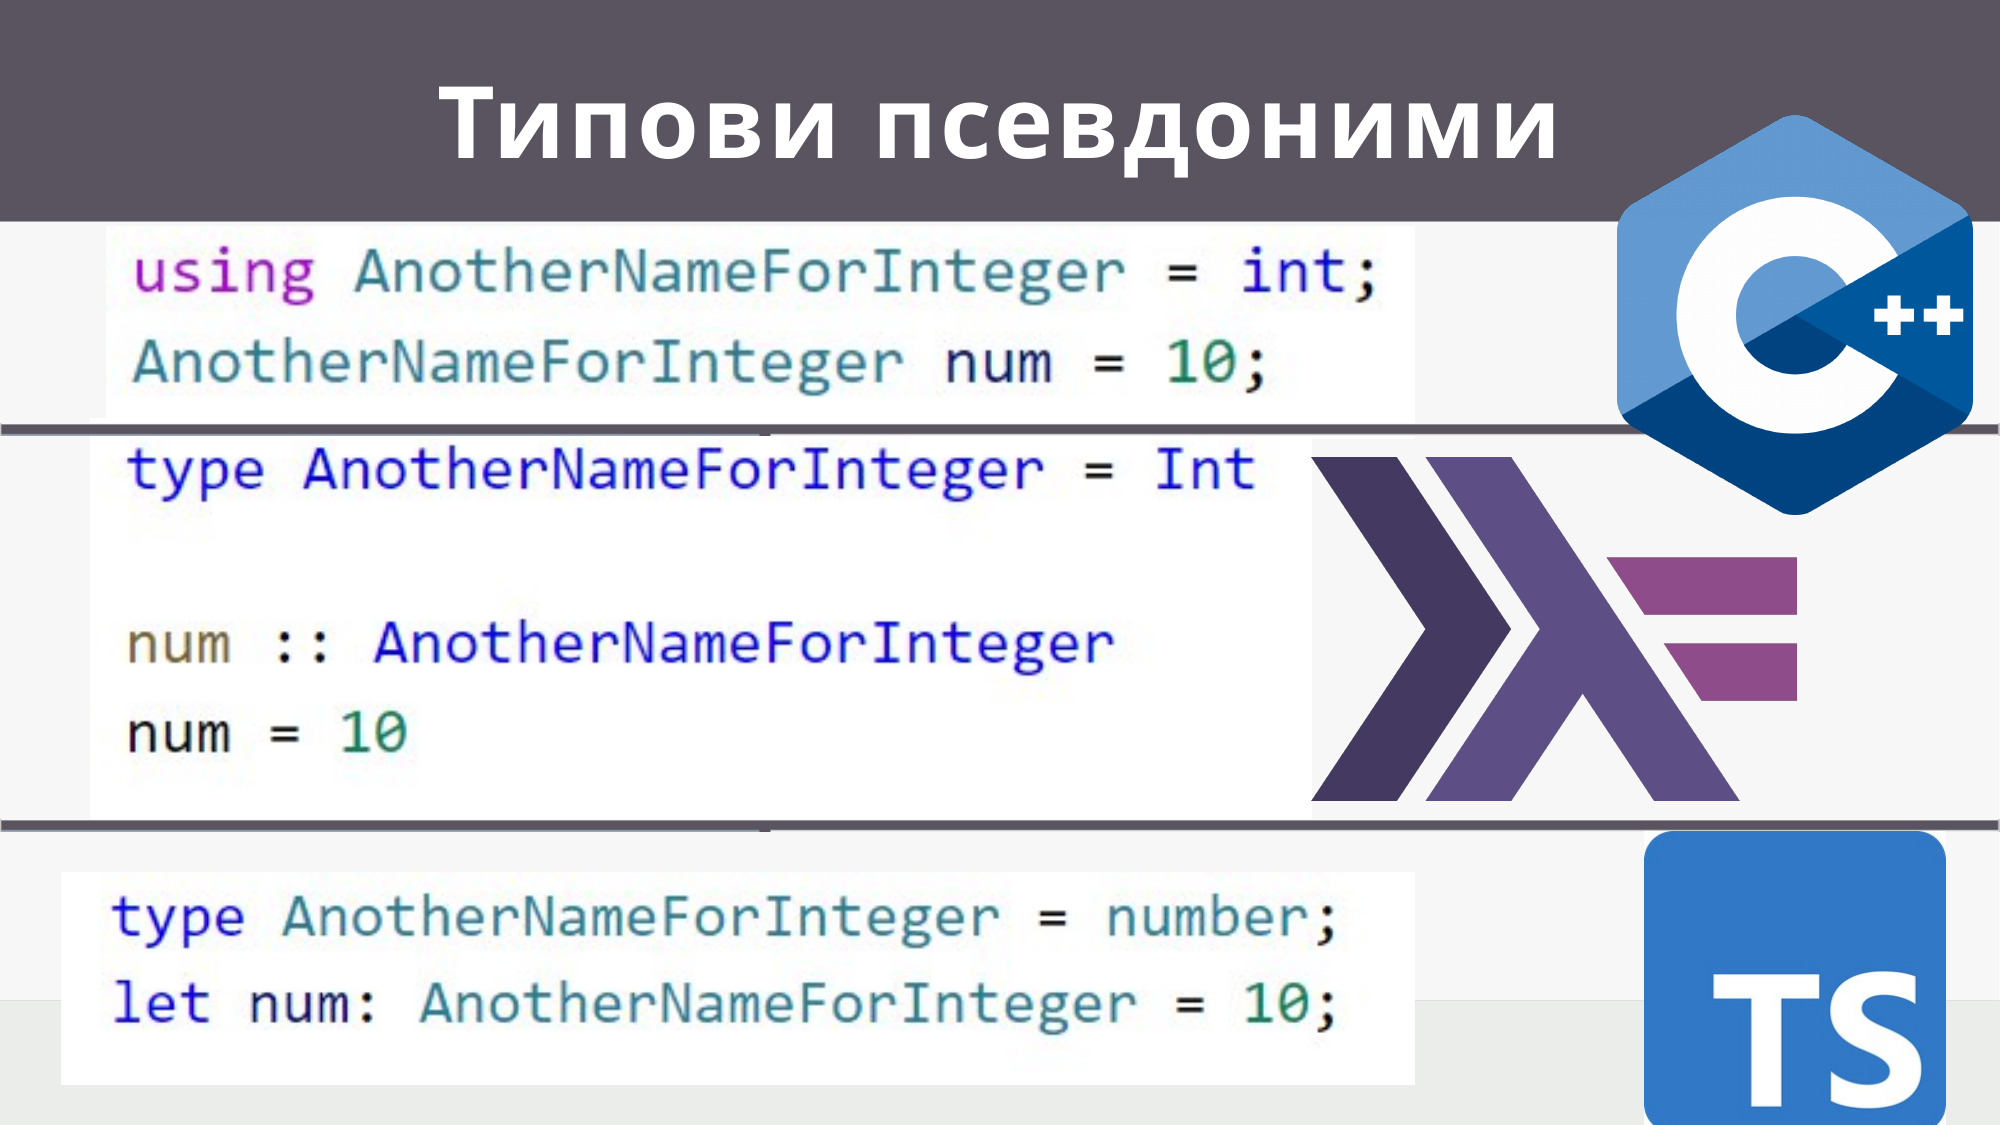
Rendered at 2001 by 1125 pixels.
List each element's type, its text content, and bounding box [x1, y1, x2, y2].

picture [0, 115, 2000, 1125]
title Типови псевдоними [106, 15, 1895, 207]
